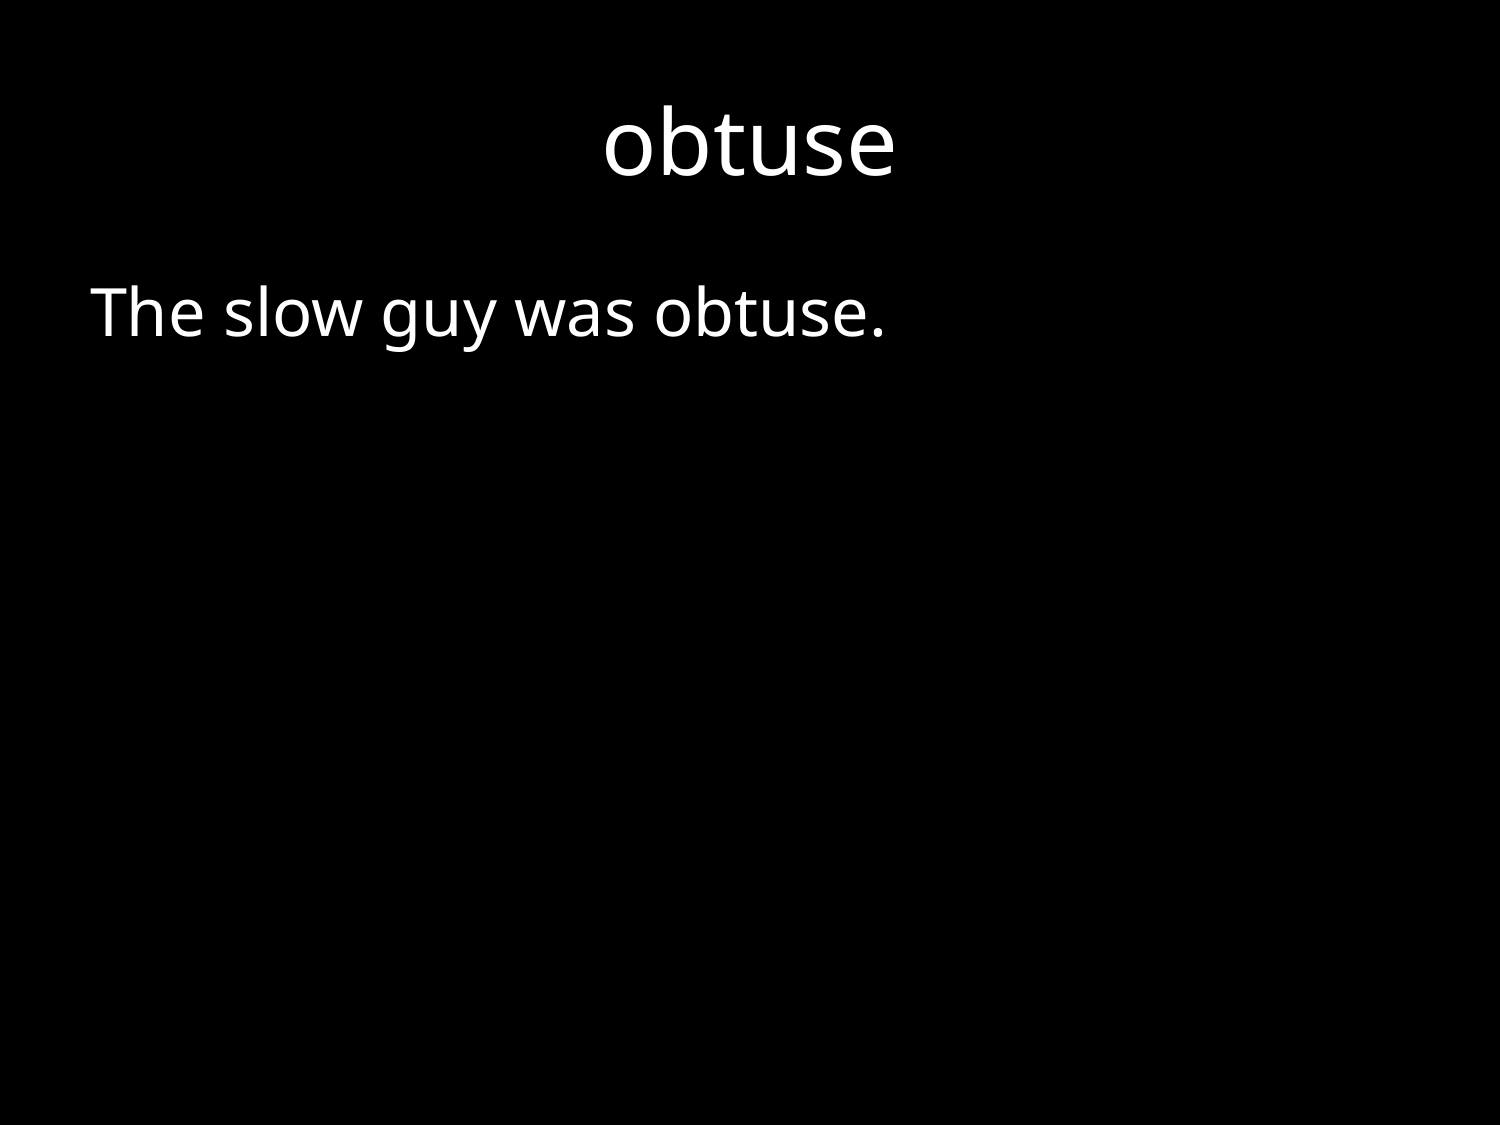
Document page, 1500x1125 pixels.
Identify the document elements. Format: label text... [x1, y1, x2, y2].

list The slow guy was obtuse. [75, 262, 1425, 1005]
title obtuse [75, 45, 1425, 233]
